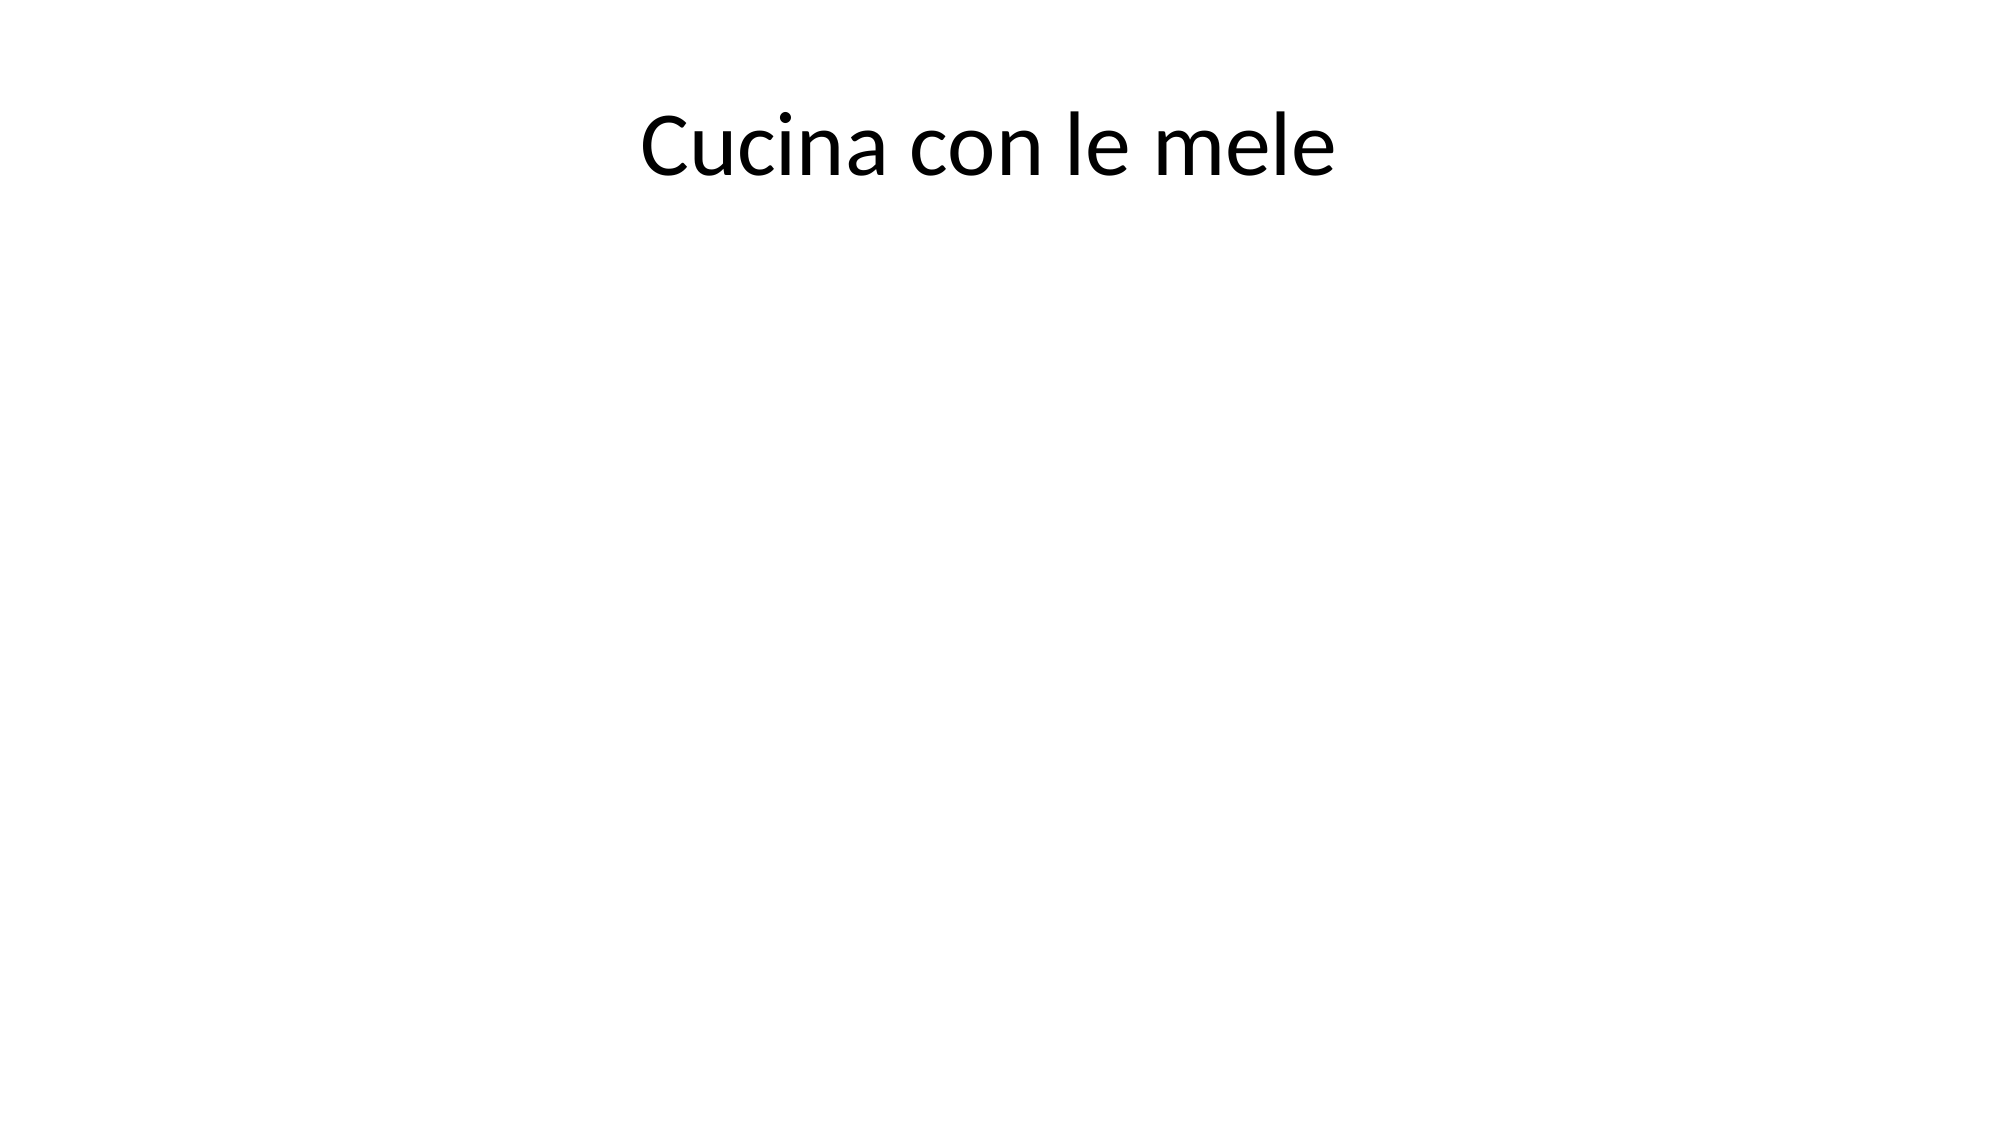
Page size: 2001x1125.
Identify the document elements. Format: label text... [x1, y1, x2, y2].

title Cucina con le mele [99, 45, 1900, 233]
